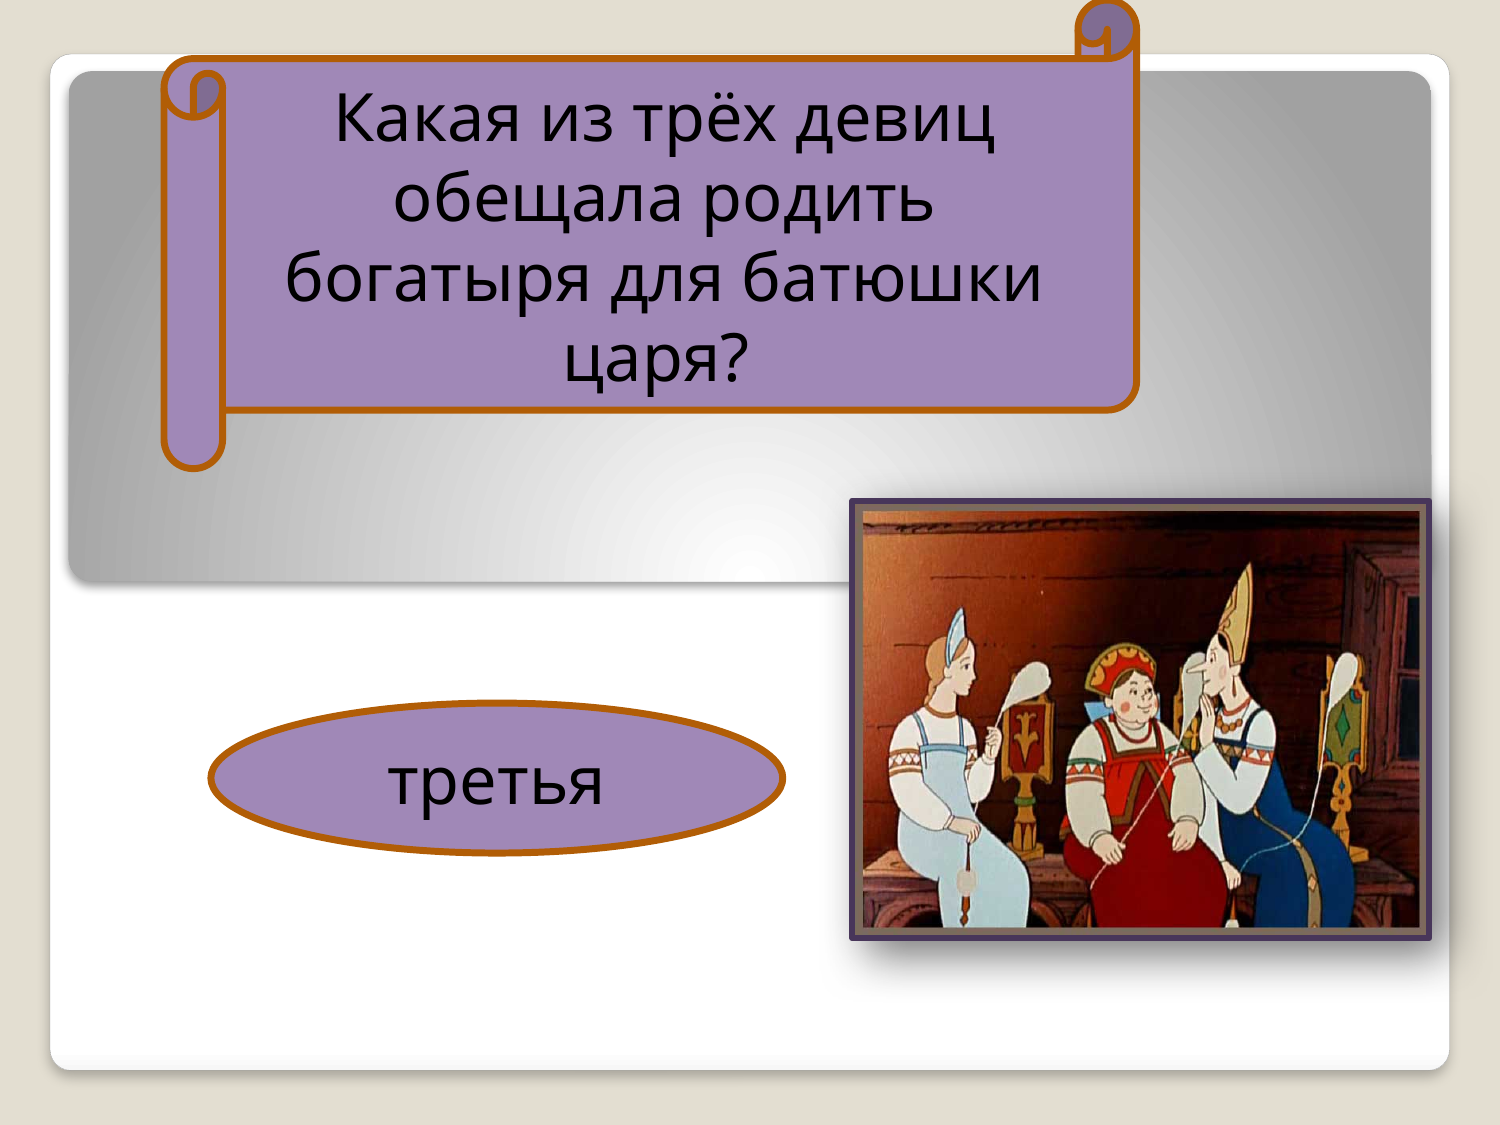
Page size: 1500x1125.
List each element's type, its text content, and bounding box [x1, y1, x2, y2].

text_box третья [207, 699, 787, 857]
picture [855, 503, 1427, 936]
text_box Какая из трёх девиц обещала родить богатыря для батюшки царя? [160, 0, 1141, 473]
